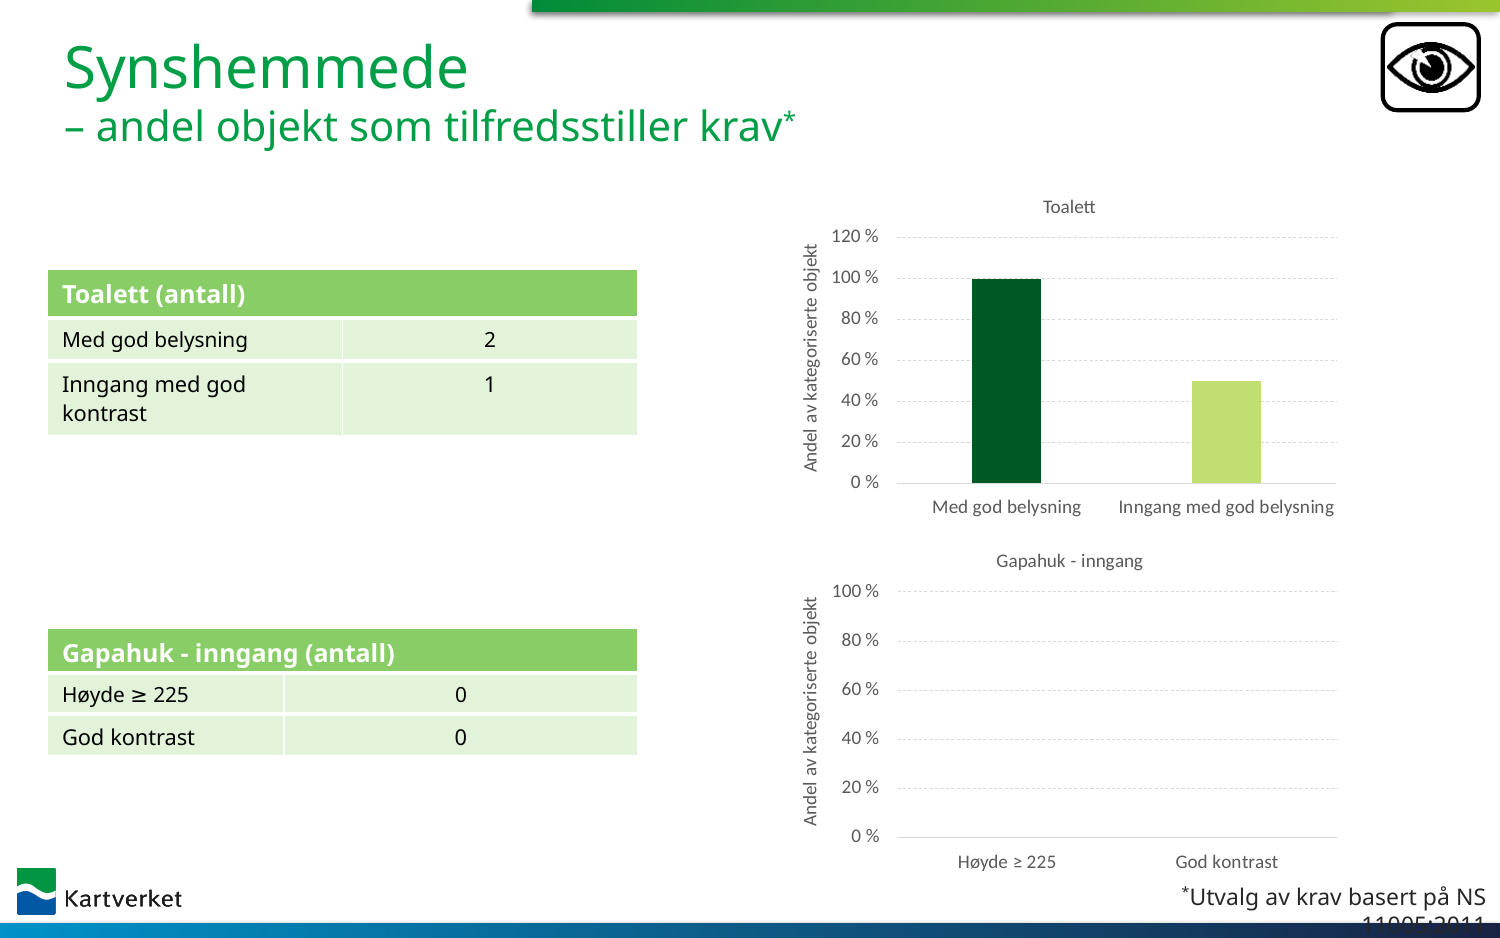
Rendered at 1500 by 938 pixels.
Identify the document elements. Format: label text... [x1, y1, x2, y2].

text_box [1382, 24, 1480, 111]
table_cell 1 [343, 363, 637, 435]
table_cell 0 [285, 675, 637, 712]
text_box *Utvalg av krav basert på NS 11005:2011 [1068, 873, 1500, 938]
picture [791, 541, 1348, 880]
picture [791, 187, 1347, 526]
table_cell Høyde ≥ 225 [48, 675, 283, 712]
table_cell 0 [285, 716, 637, 755]
table_header Toalett (antall) [48, 270, 637, 316]
table_cell 2 [343, 320, 637, 359]
table_cell God kontrast [48, 716, 283, 755]
table_cell Med god belysning [48, 320, 342, 359]
table_header Gapahuk - inngang (antall) [48, 629, 637, 671]
text_box Synshemmede – andel objekt som tilfredsstiller krav* [49, 24, 1431, 158]
table_cell Inngang med god kontrast [48, 363, 342, 435]
